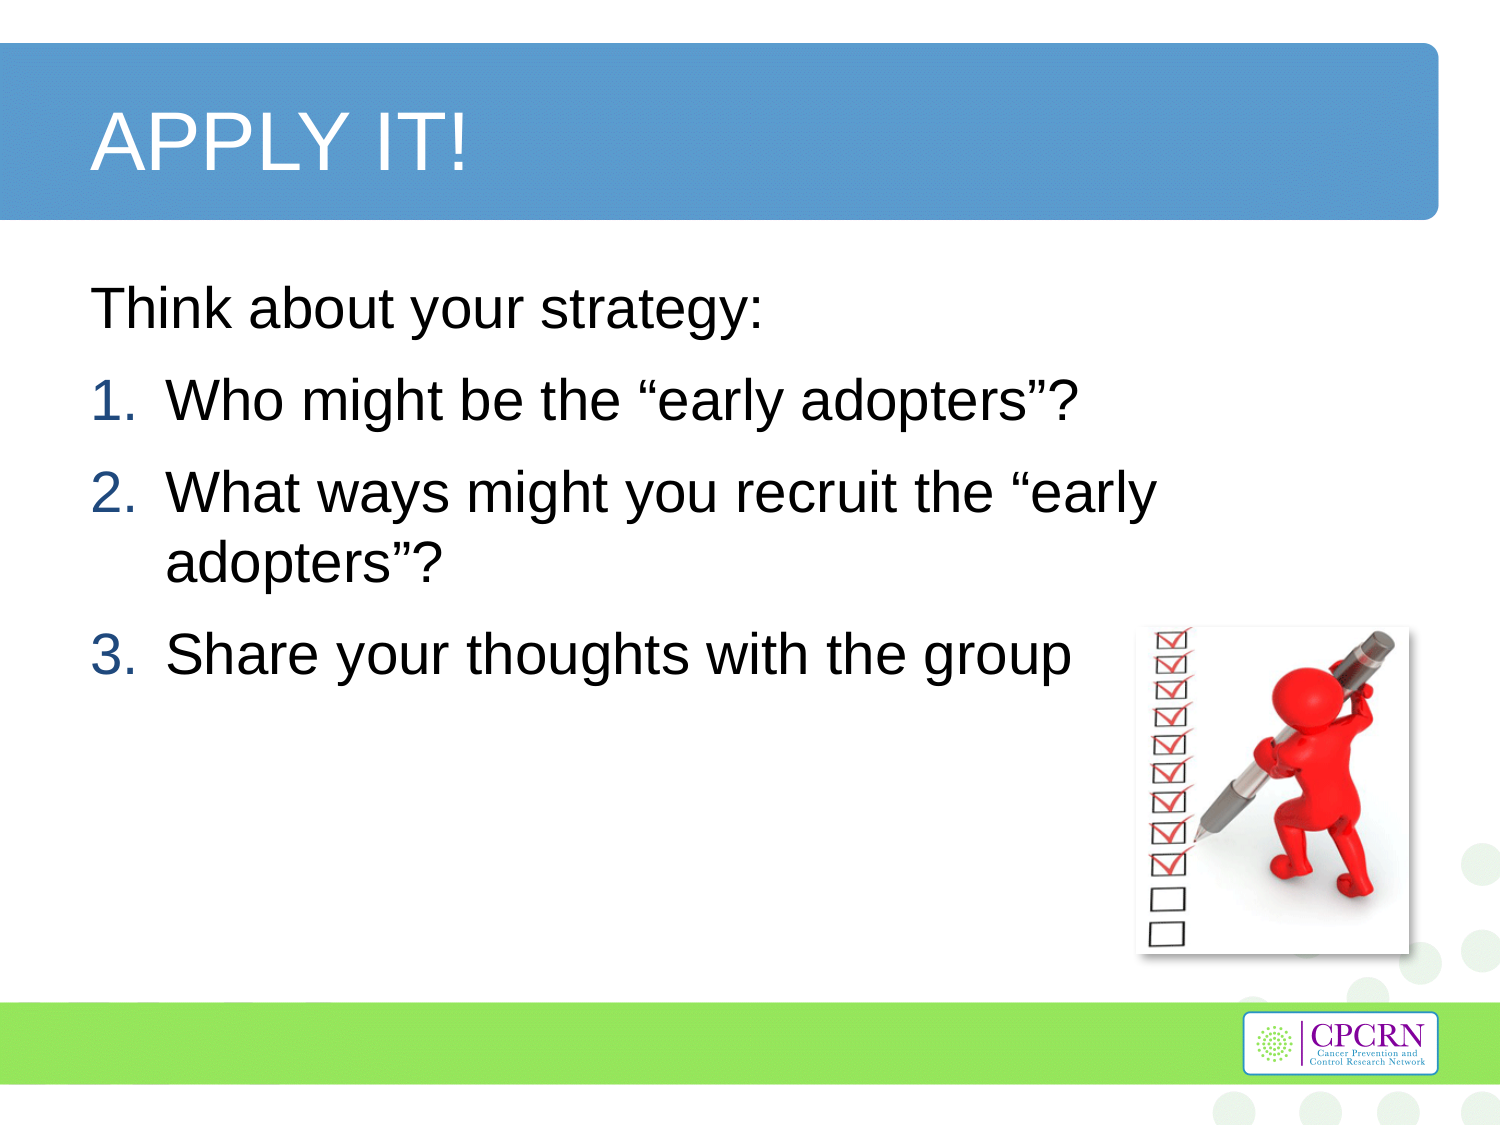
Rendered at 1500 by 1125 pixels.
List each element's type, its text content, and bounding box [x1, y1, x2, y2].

title APPLY IT! [75, 43, 1500, 231]
picture [0, 0, 1500, 1125]
list Think about your strategy: Who might be the “early adopters”? What ways might you recruit the “early adopters”? Share your thoughts with the group [75, 262, 1425, 1005]
